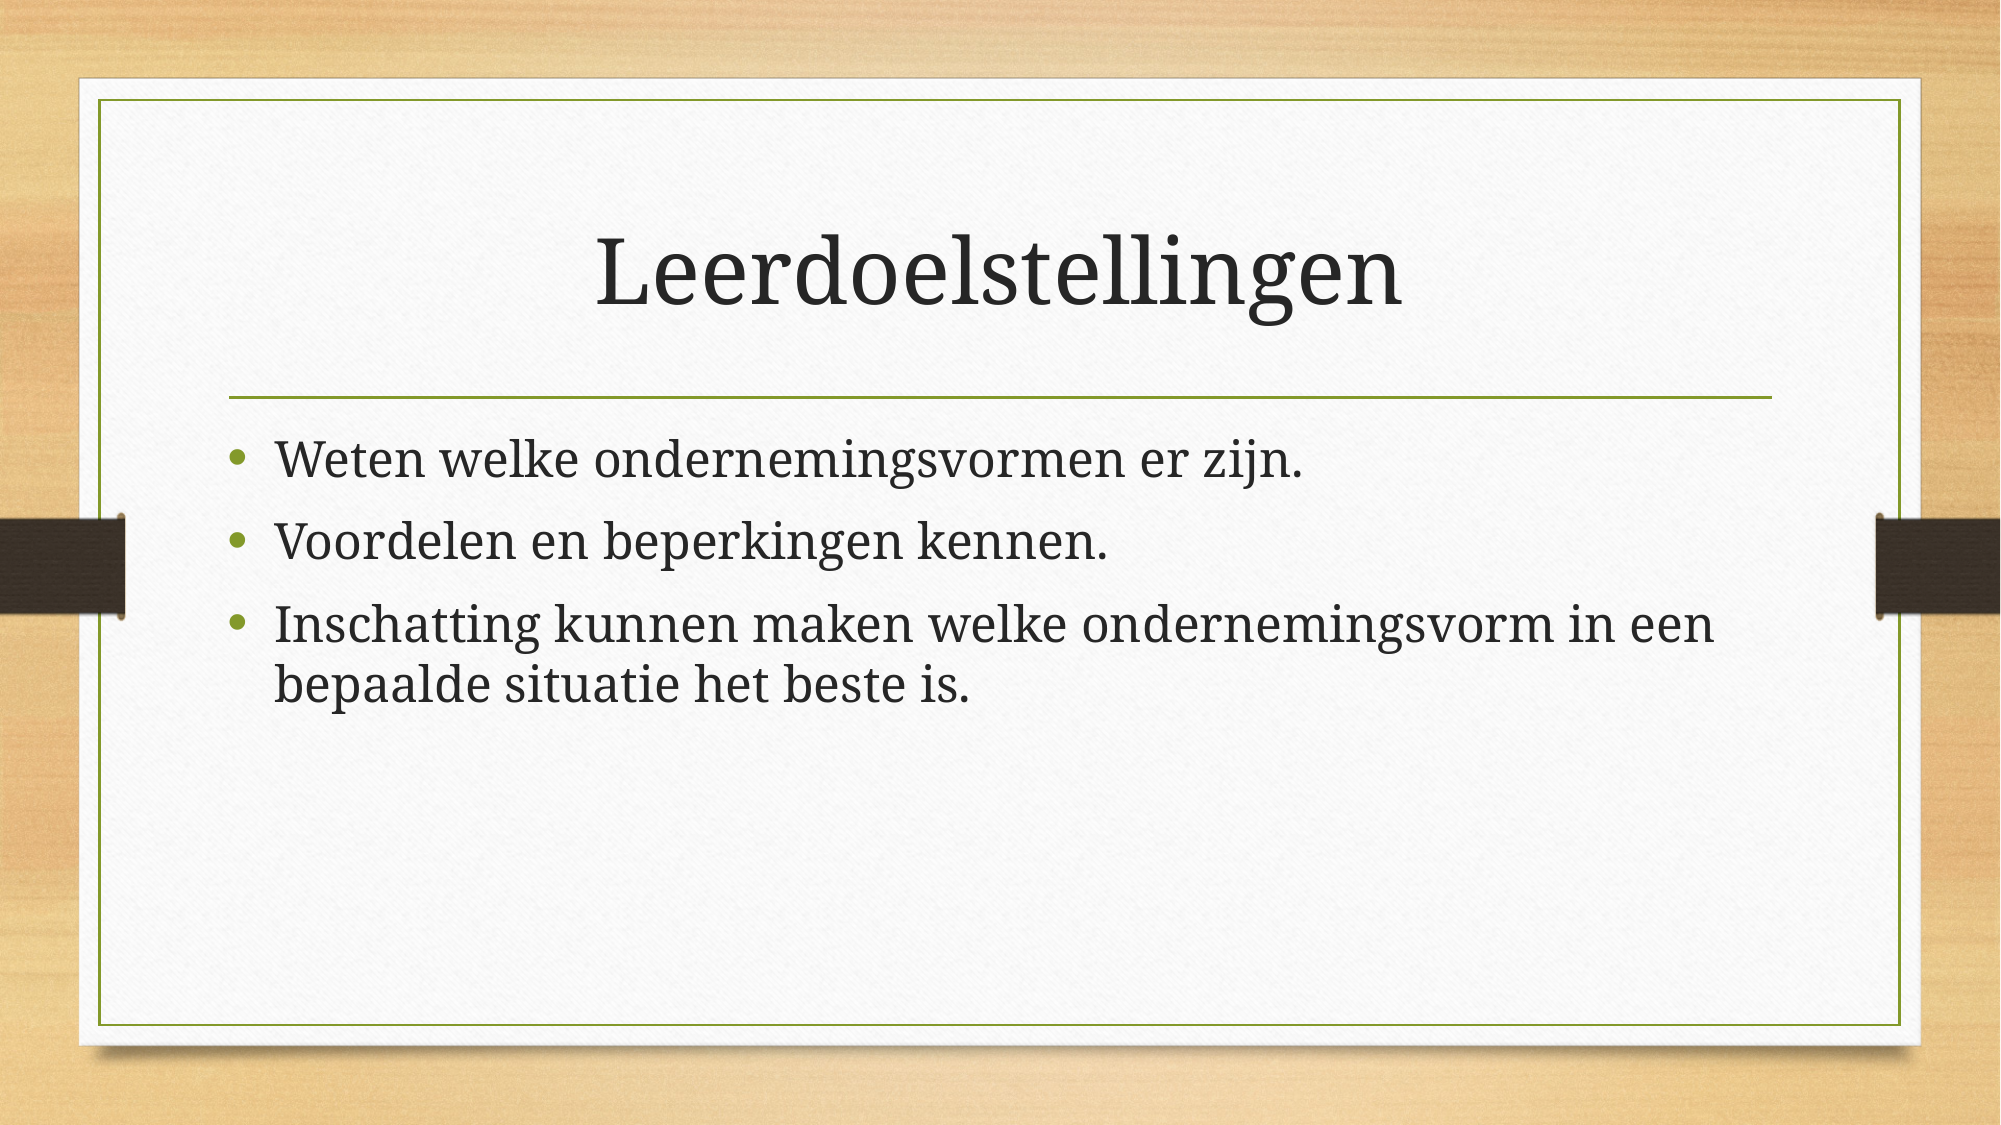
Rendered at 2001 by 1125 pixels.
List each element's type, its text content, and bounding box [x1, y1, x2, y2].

picture [0, 0, 2001, 1125]
title Leerdoelstellingen [212, 161, 1788, 375]
list Weten welke ondernemingsvormen er zijn. Voordelen en beperkingen kennen. Inschatting kunnen maken welke ondernemingsvorm in een bepaalde situatie het beste is. [212, 419, 1788, 964]
